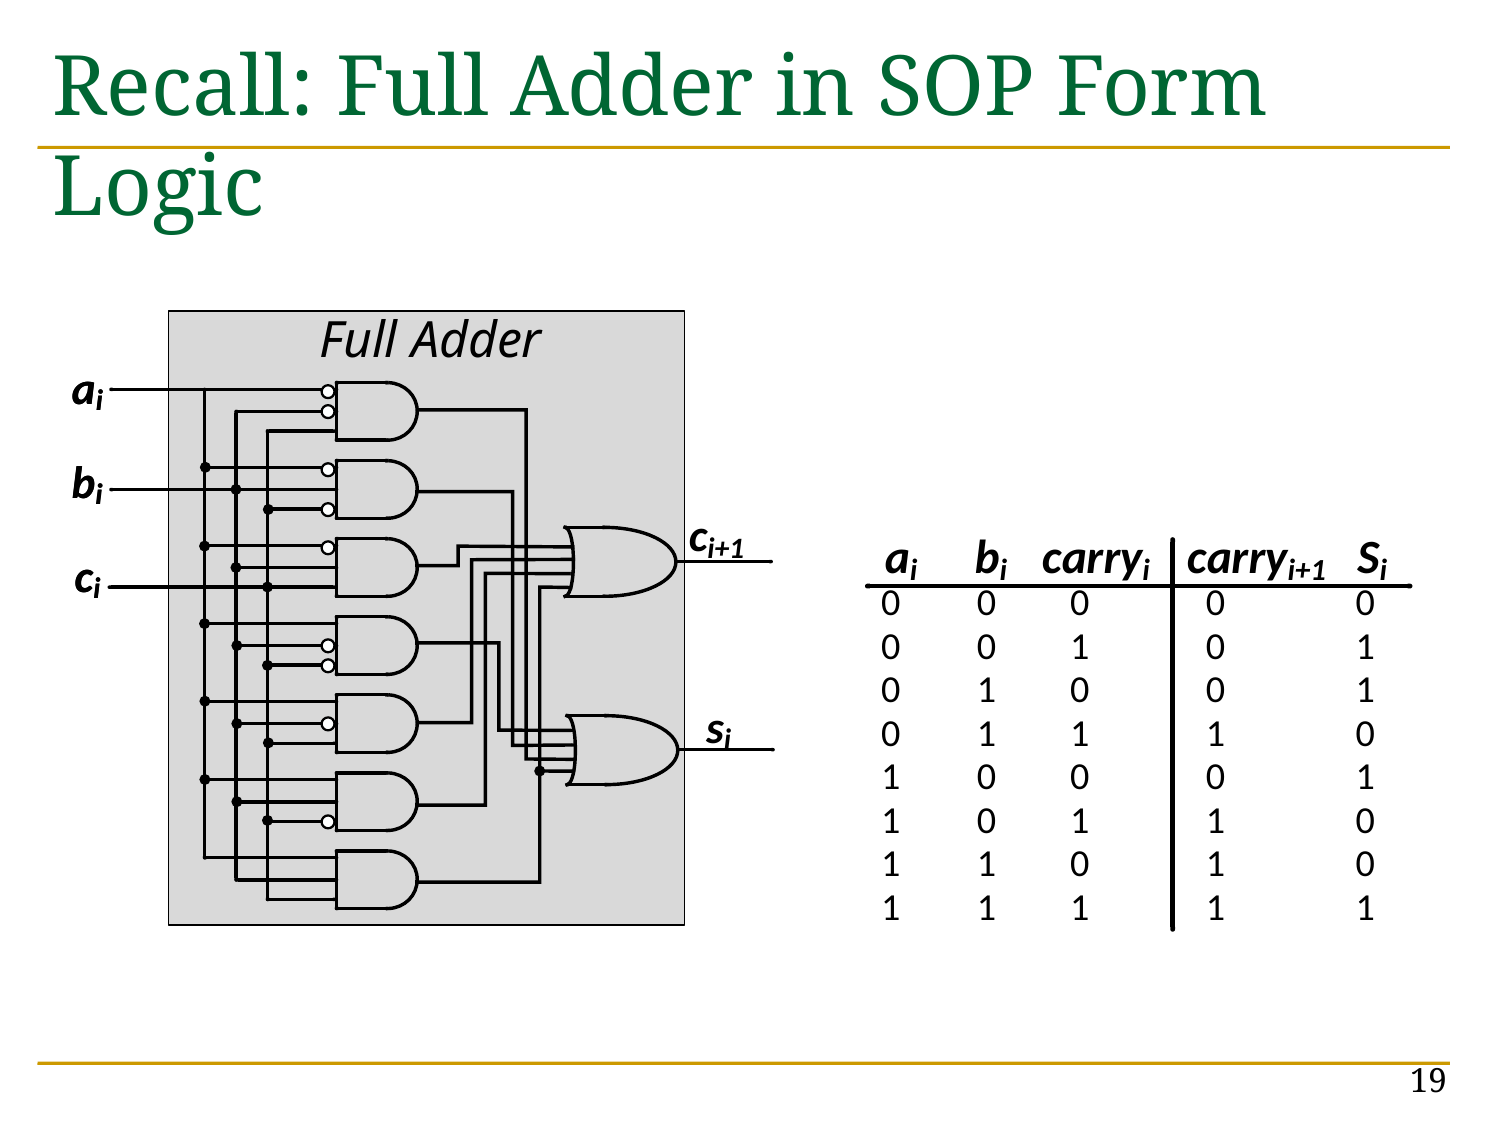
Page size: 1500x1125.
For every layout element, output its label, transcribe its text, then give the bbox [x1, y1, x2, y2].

title Recall: Full Adder in SOP Form Logic [37, 24, 1450, 200]
picture [47, 348, 776, 912]
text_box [168, 299, 685, 347]
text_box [168, 921, 685, 926]
slide_number 19 [1111, 1036, 1462, 1112]
picture [858, 514, 1414, 950]
